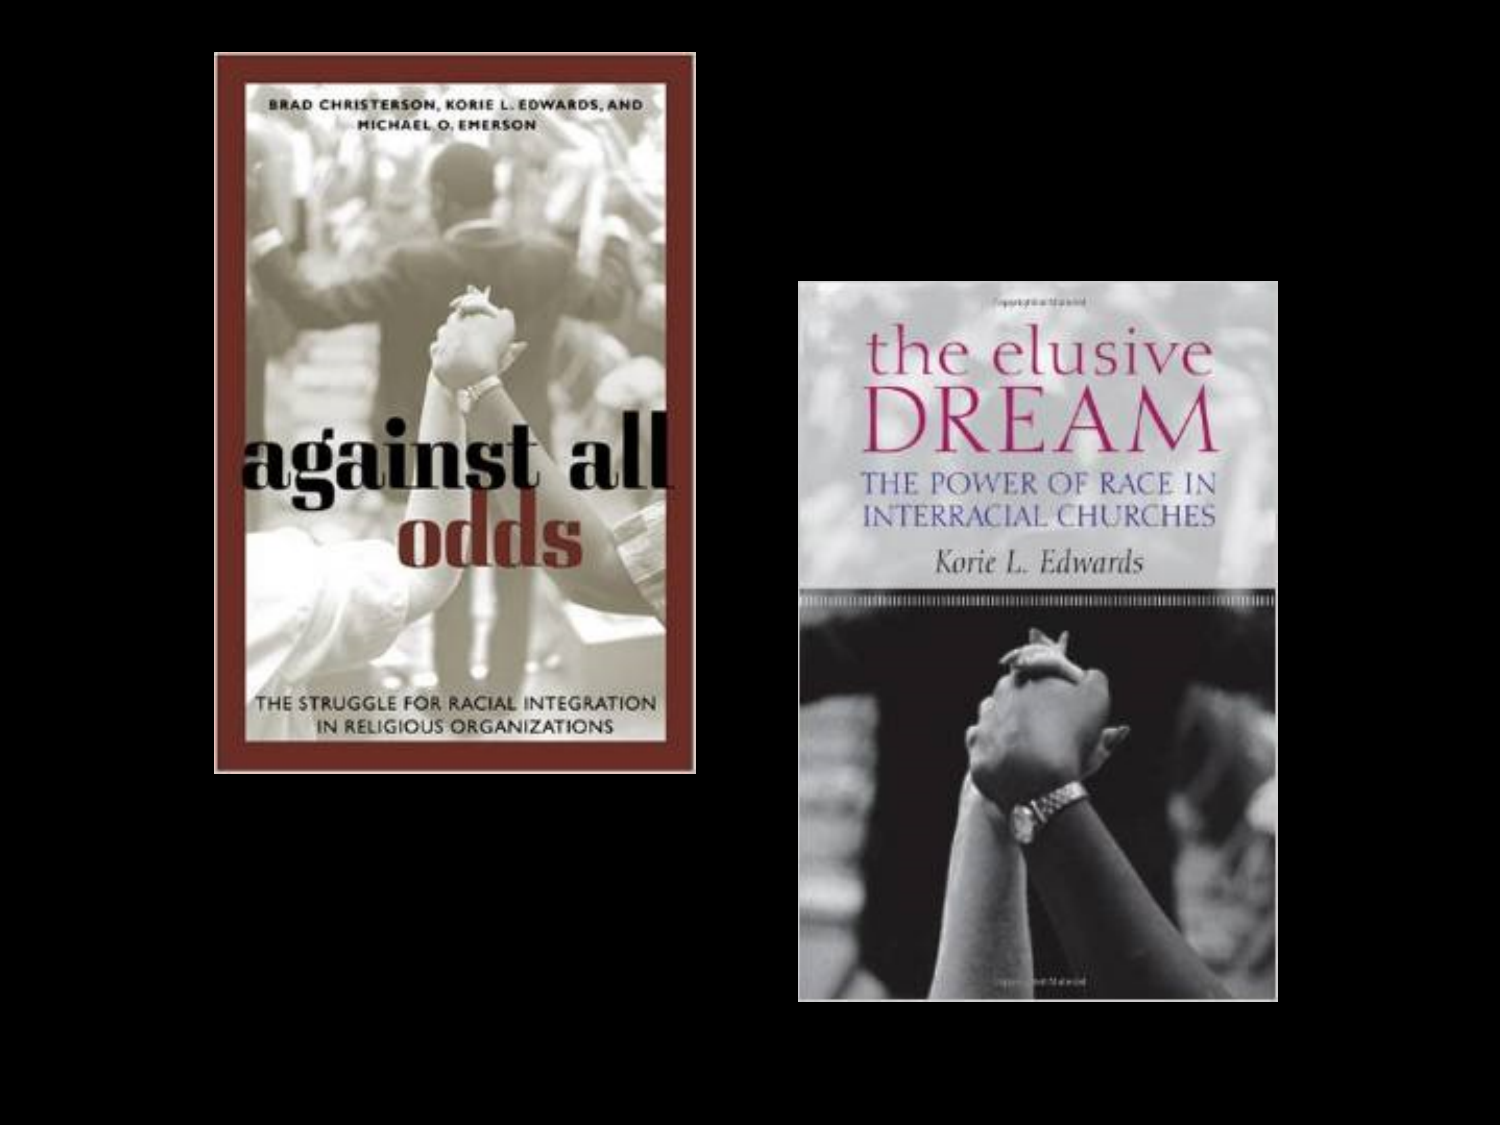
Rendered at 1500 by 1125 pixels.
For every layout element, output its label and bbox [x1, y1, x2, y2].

picture [797, 280, 1278, 1003]
picture [214, 52, 697, 775]
